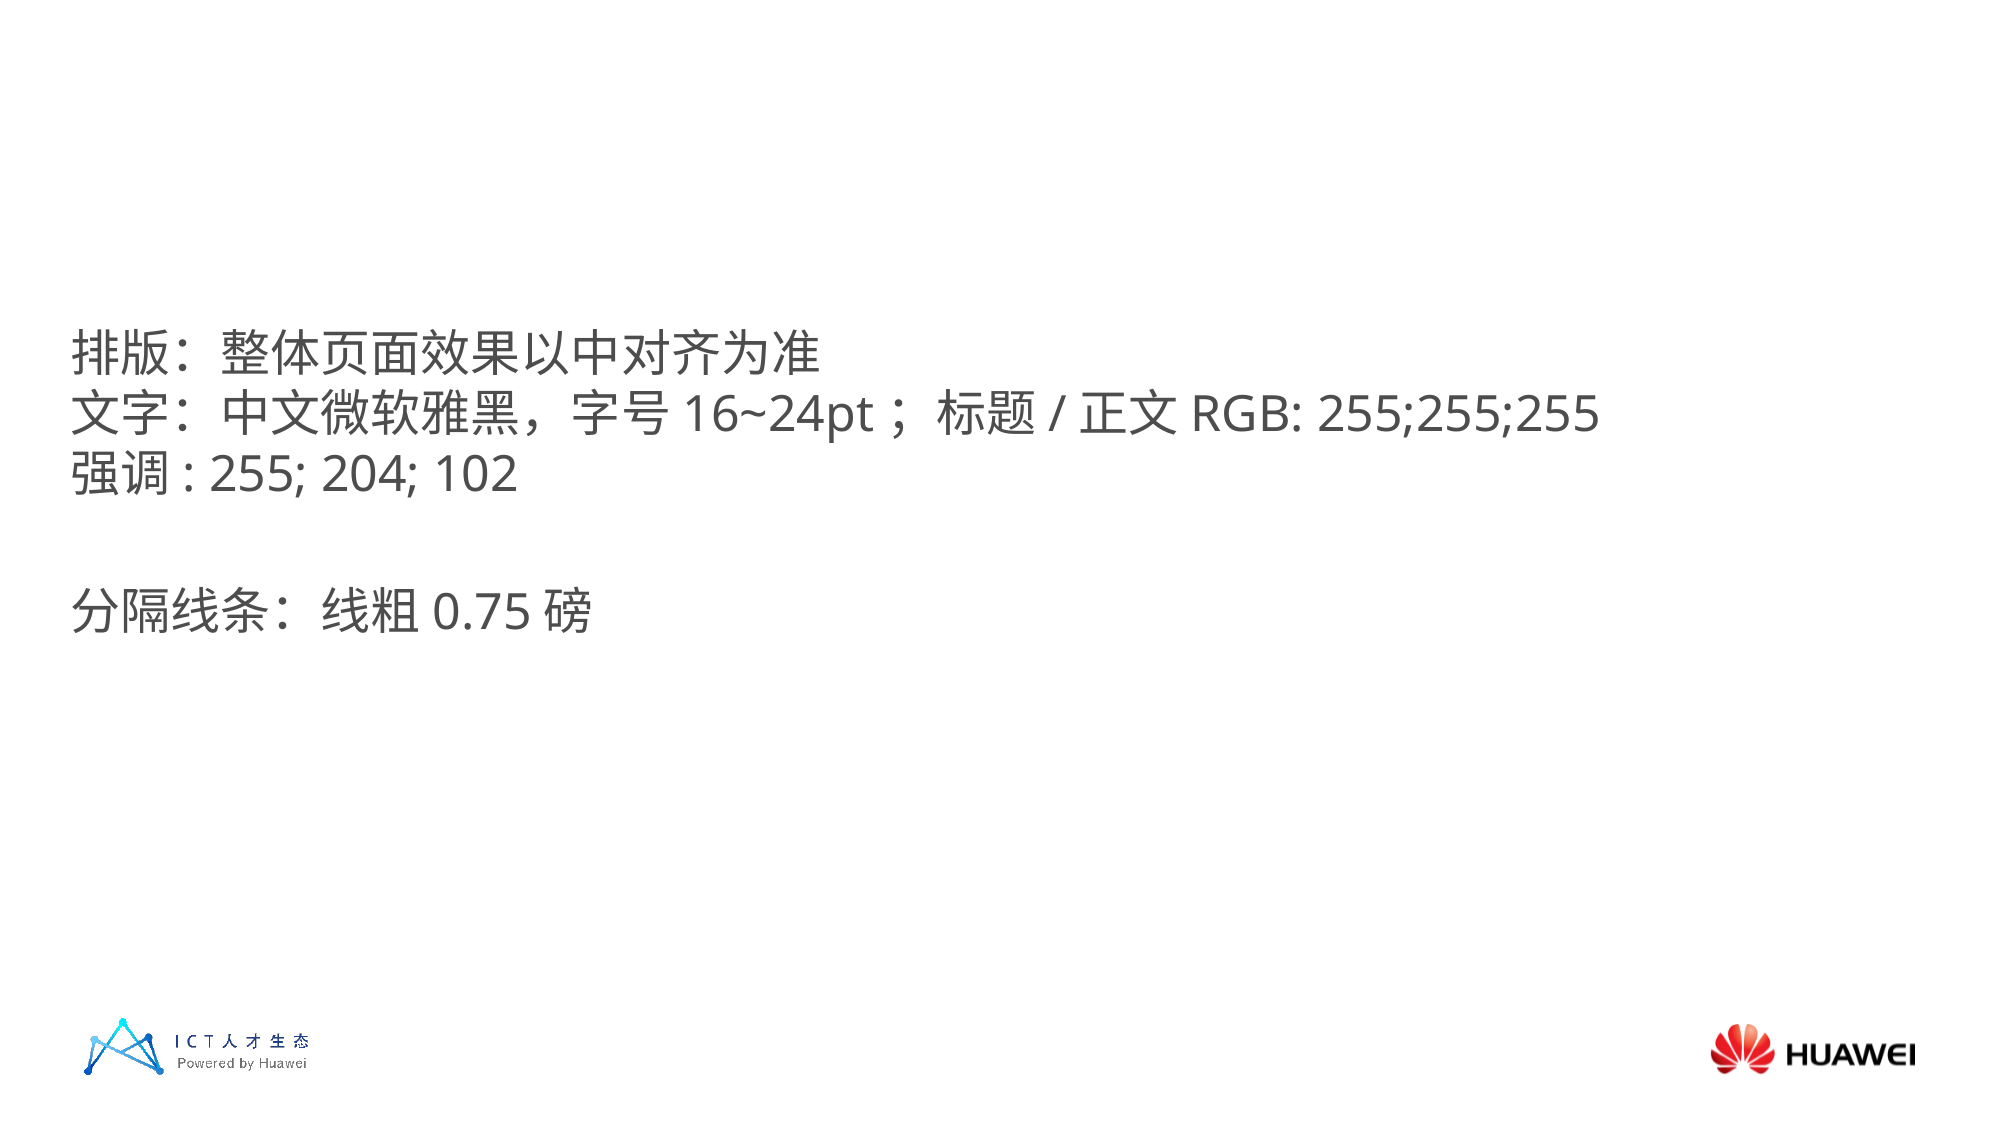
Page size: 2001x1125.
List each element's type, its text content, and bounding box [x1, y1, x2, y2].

text_box 分隔线条：线粗0.75磅 [56, 572, 859, 648]
text_box 排版：整体页面效果以中对齐为准 文字：中文微软雅黑，字号16~24pt；标题/正文RGB: 255;255;255 强调: 255; 204; 102 [56, 314, 1709, 510]
picture [1710, 1024, 1915, 1075]
picture [84, 1018, 308, 1075]
